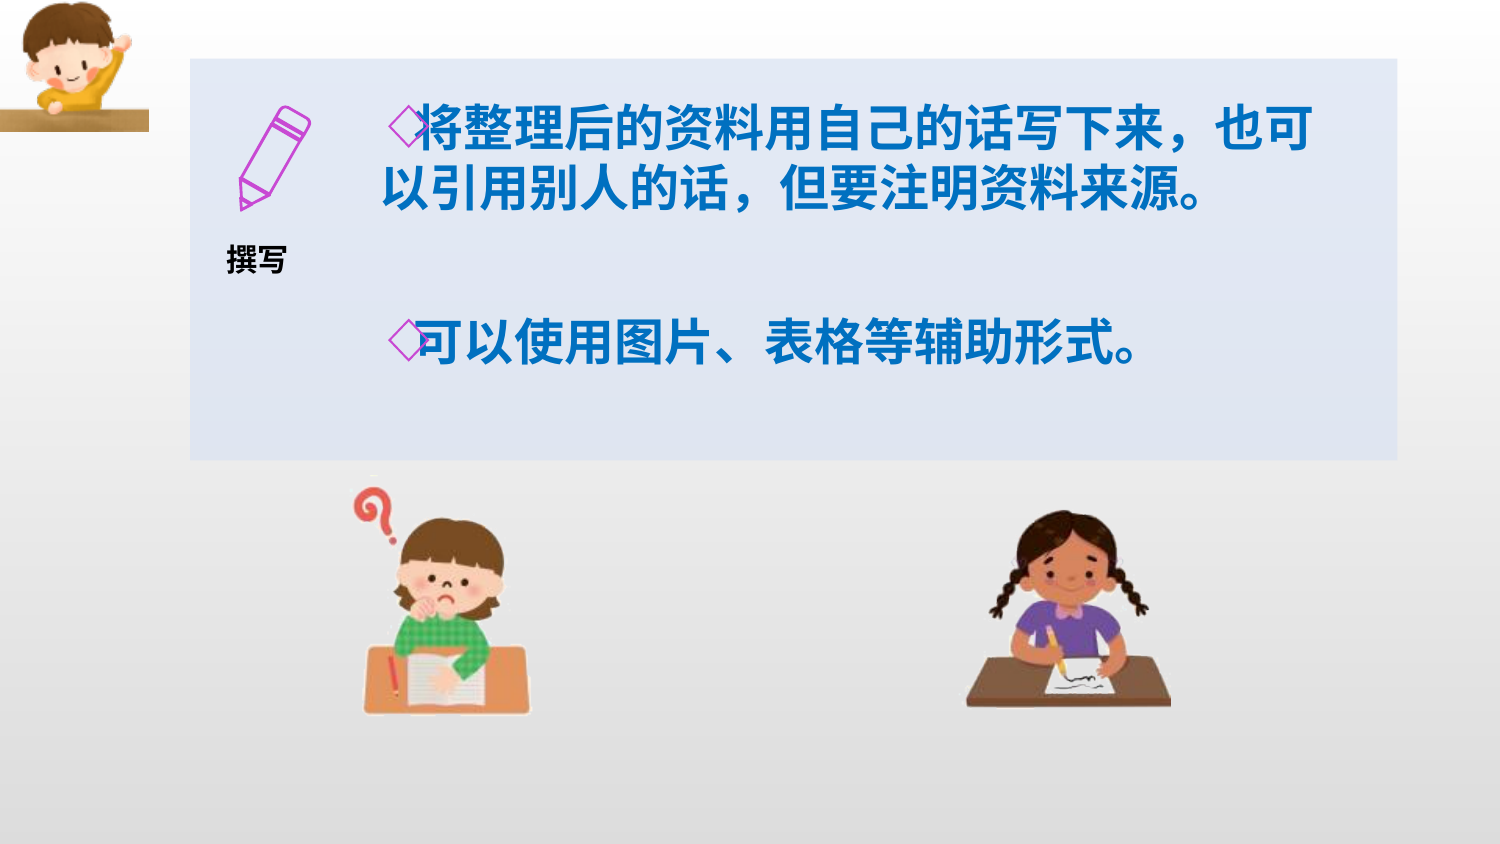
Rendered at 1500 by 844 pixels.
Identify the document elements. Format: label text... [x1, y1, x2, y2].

text_box 将整理后的资料用自己的话写下来，也可以引用别人的话，但要注明资料来源。 [368, 90, 1338, 222]
text_box [388, 104, 430, 148]
text_box [189, 58, 1398, 461]
picture [0, 0, 149, 132]
picture [934, 485, 1171, 722]
text_box 撰写 [215, 235, 301, 284]
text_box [239, 106, 312, 211]
picture [311, 475, 567, 732]
text_box [388, 318, 430, 362]
text_box 可以使用图片、表格等辅助形式。 [368, 304, 1338, 376]
